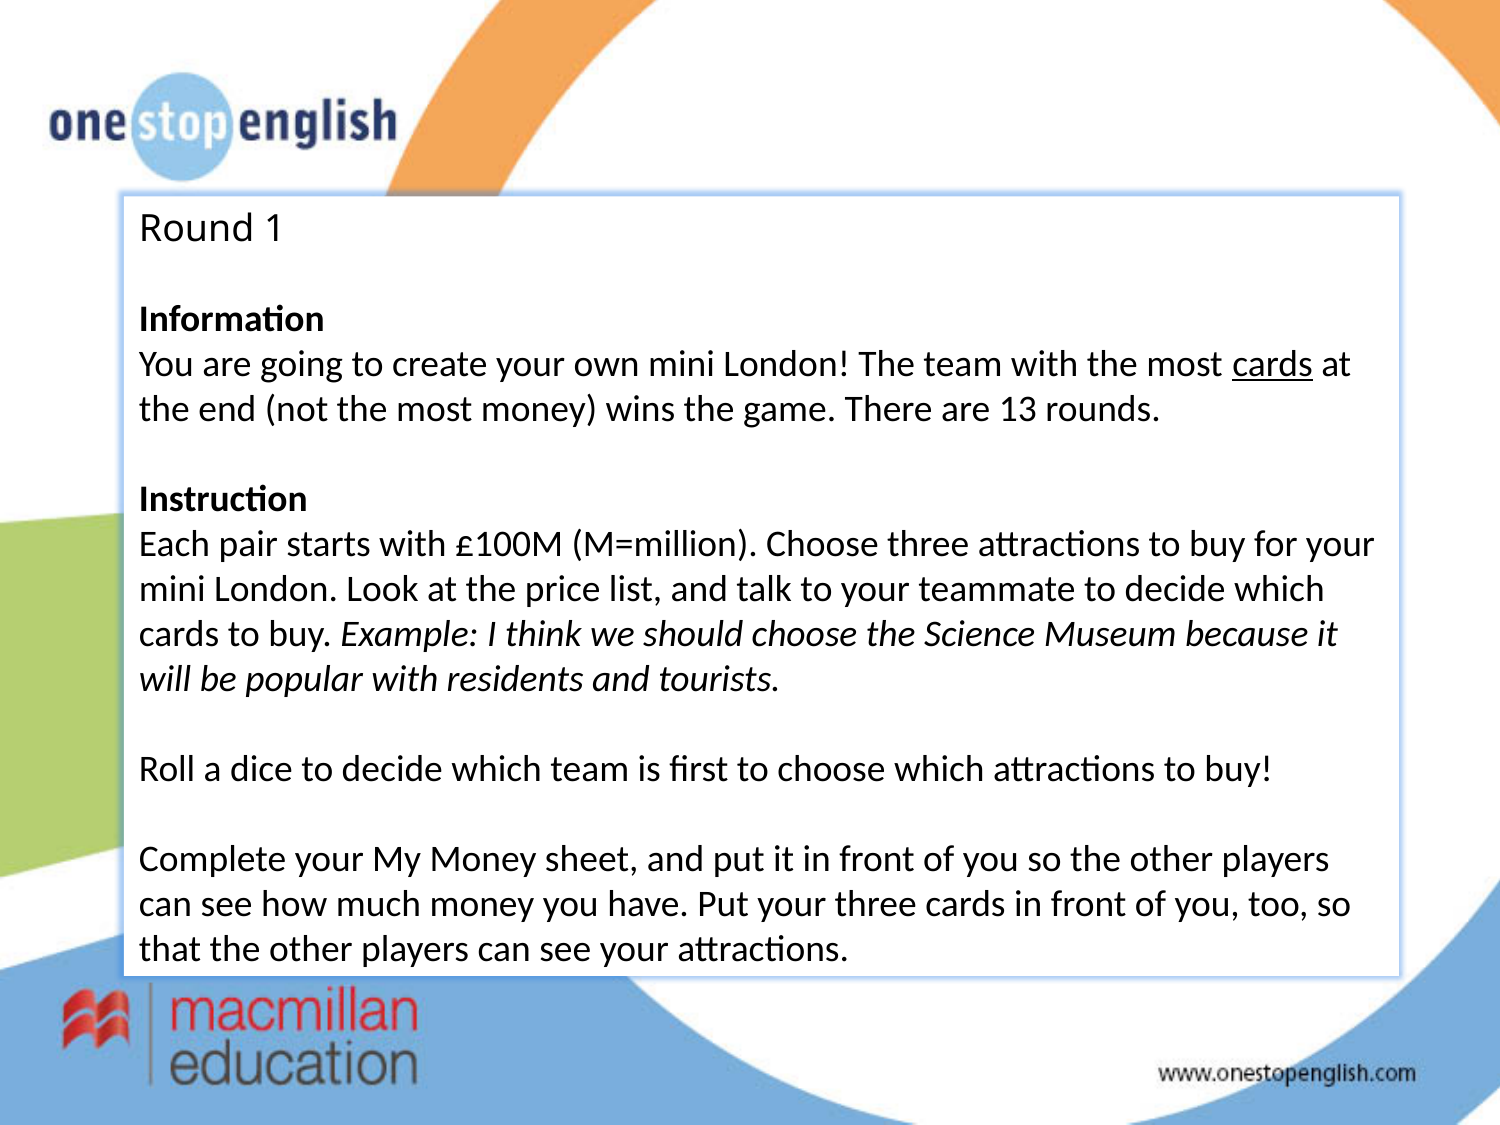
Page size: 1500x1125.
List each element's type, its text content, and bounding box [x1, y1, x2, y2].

picture [0, 0, 1500, 1125]
text_box Round 1 Information You are going to create your own mini London! The team with the most cards at the end (not the most money) wins the game. There are 13 rounds. Instruction Each pair starts with £100M (M=million). Choose three attractions to buy for your mini London. Look at the price list, and talk to your teammate to decide which cards to buy. Example: I think we should choose the Science Museum because it will be popular with residents and tourists. Roll a dice to decide which team is first to choose which attractions to buy! Complete your My Money sheet, and put it in front of you so the other players can see how much money you have. Put your three cards in front of you, too, so that the other players can see your attractions. [123, 196, 1399, 976]
